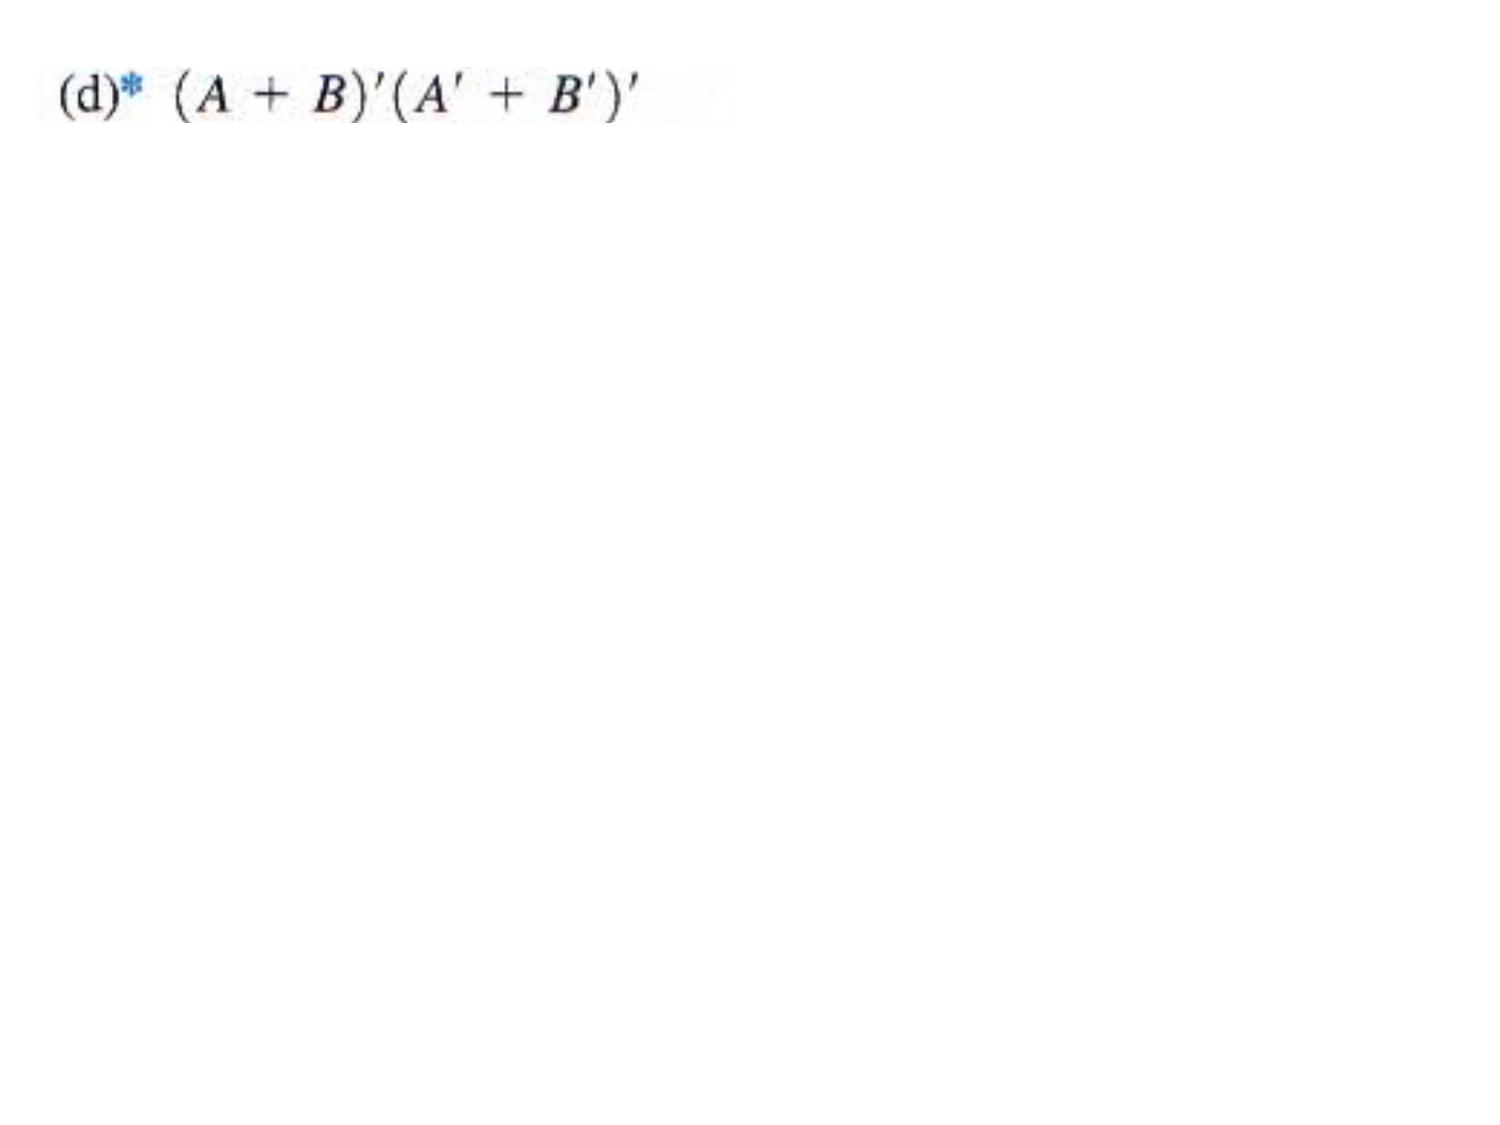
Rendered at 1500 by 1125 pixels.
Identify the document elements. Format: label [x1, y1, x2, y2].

picture [37, 66, 737, 123]
